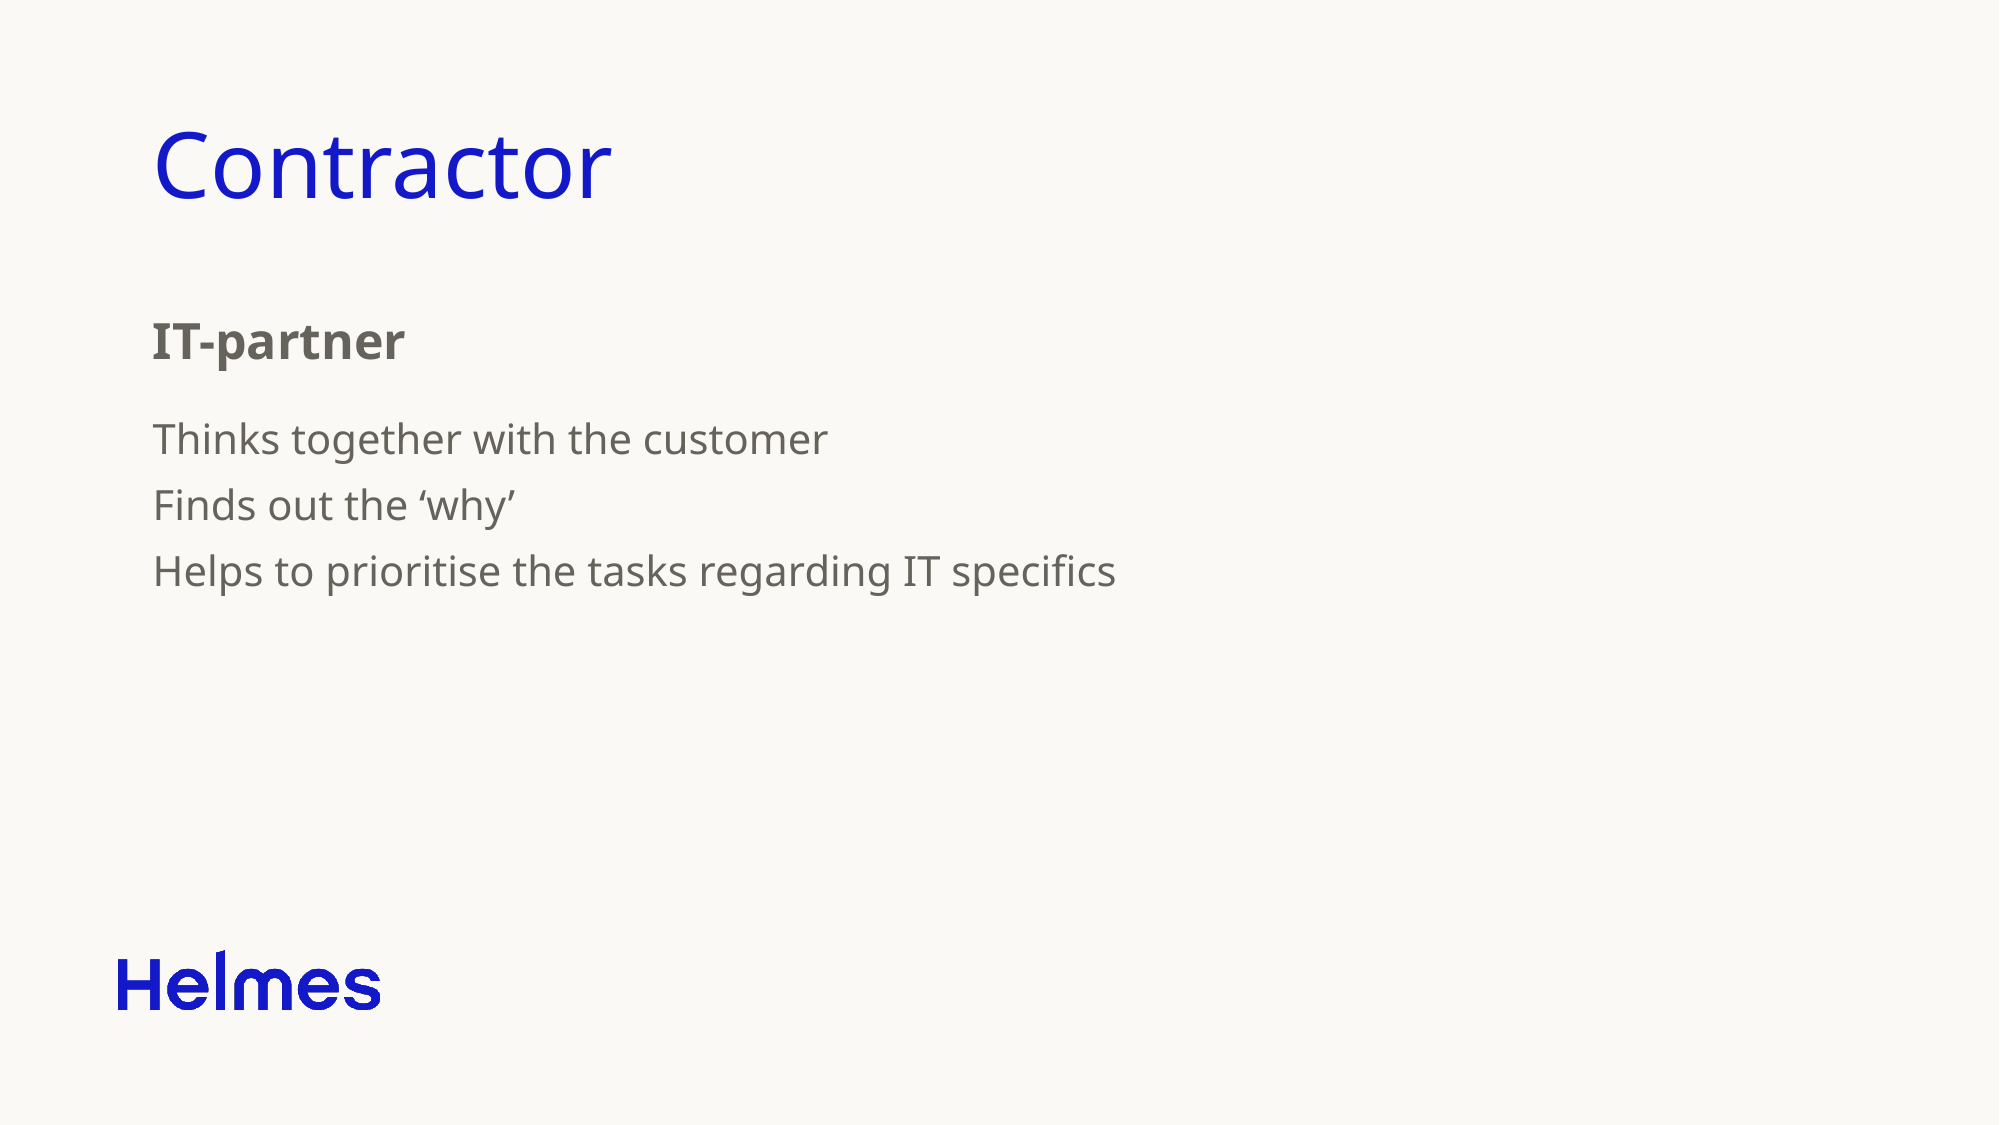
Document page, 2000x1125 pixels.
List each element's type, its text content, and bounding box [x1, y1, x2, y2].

picture [118, 950, 380, 1010]
list Thinks together with the customer Finds out the ‘why’ Helps to prioritise the tasks regarding IT specifics [137, 410, 1603, 1016]
title Contractor [137, 59, 1863, 278]
list IT-partner [137, 275, 984, 410]
